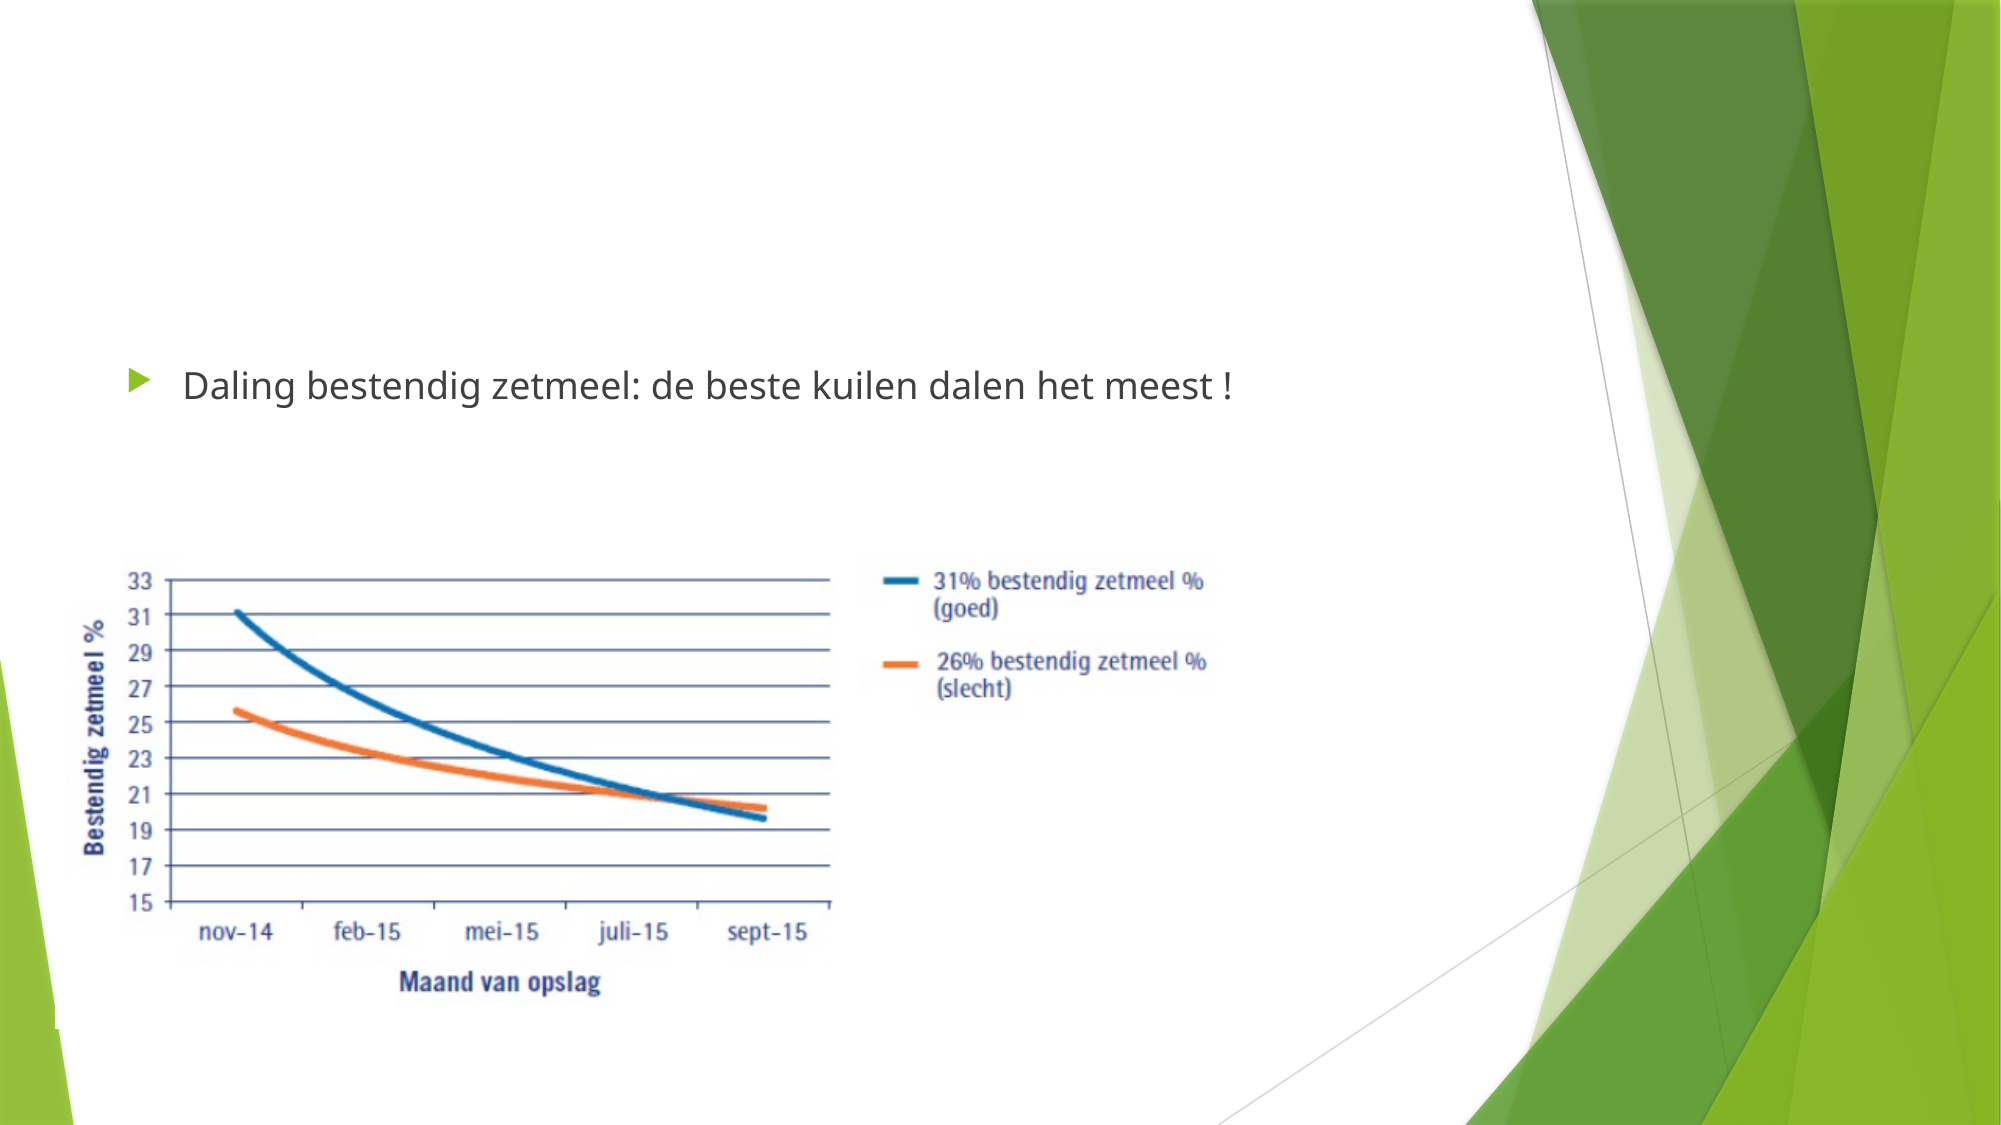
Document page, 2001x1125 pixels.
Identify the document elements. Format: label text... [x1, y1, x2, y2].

picture [55, 526, 1305, 1030]
list Daling bestendig zetmeel: de beste kuilen dalen het meest ! [111, 354, 1522, 992]
